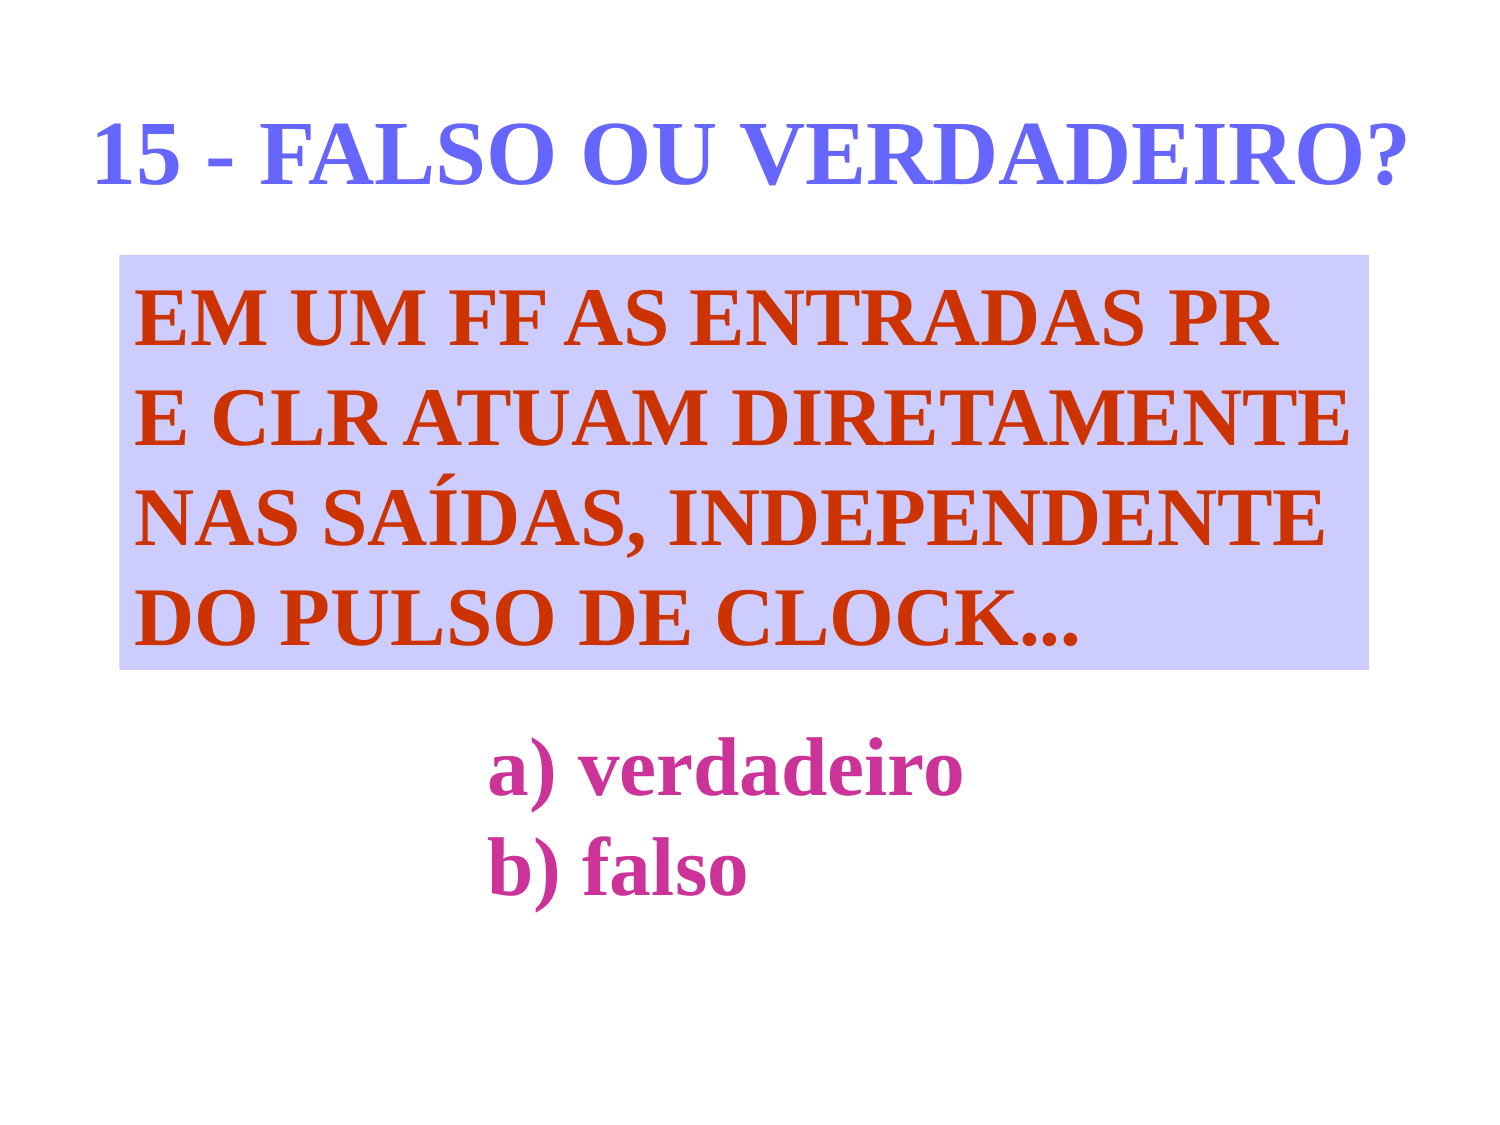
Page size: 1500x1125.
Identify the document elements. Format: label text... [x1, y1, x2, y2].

text_box EM UM FF AS ENTRADAS PR E CLR ATUAM DIRETAMENTE NAS SAÍDAS, INDEPENDENTE DO PULSO DE CLOCK... [119, 254, 1369, 670]
text_box 15 - FALSO OU VERDADEIRO? [75, 84, 1429, 210]
text_box a) verdadeiro b) falso [472, 704, 982, 920]
